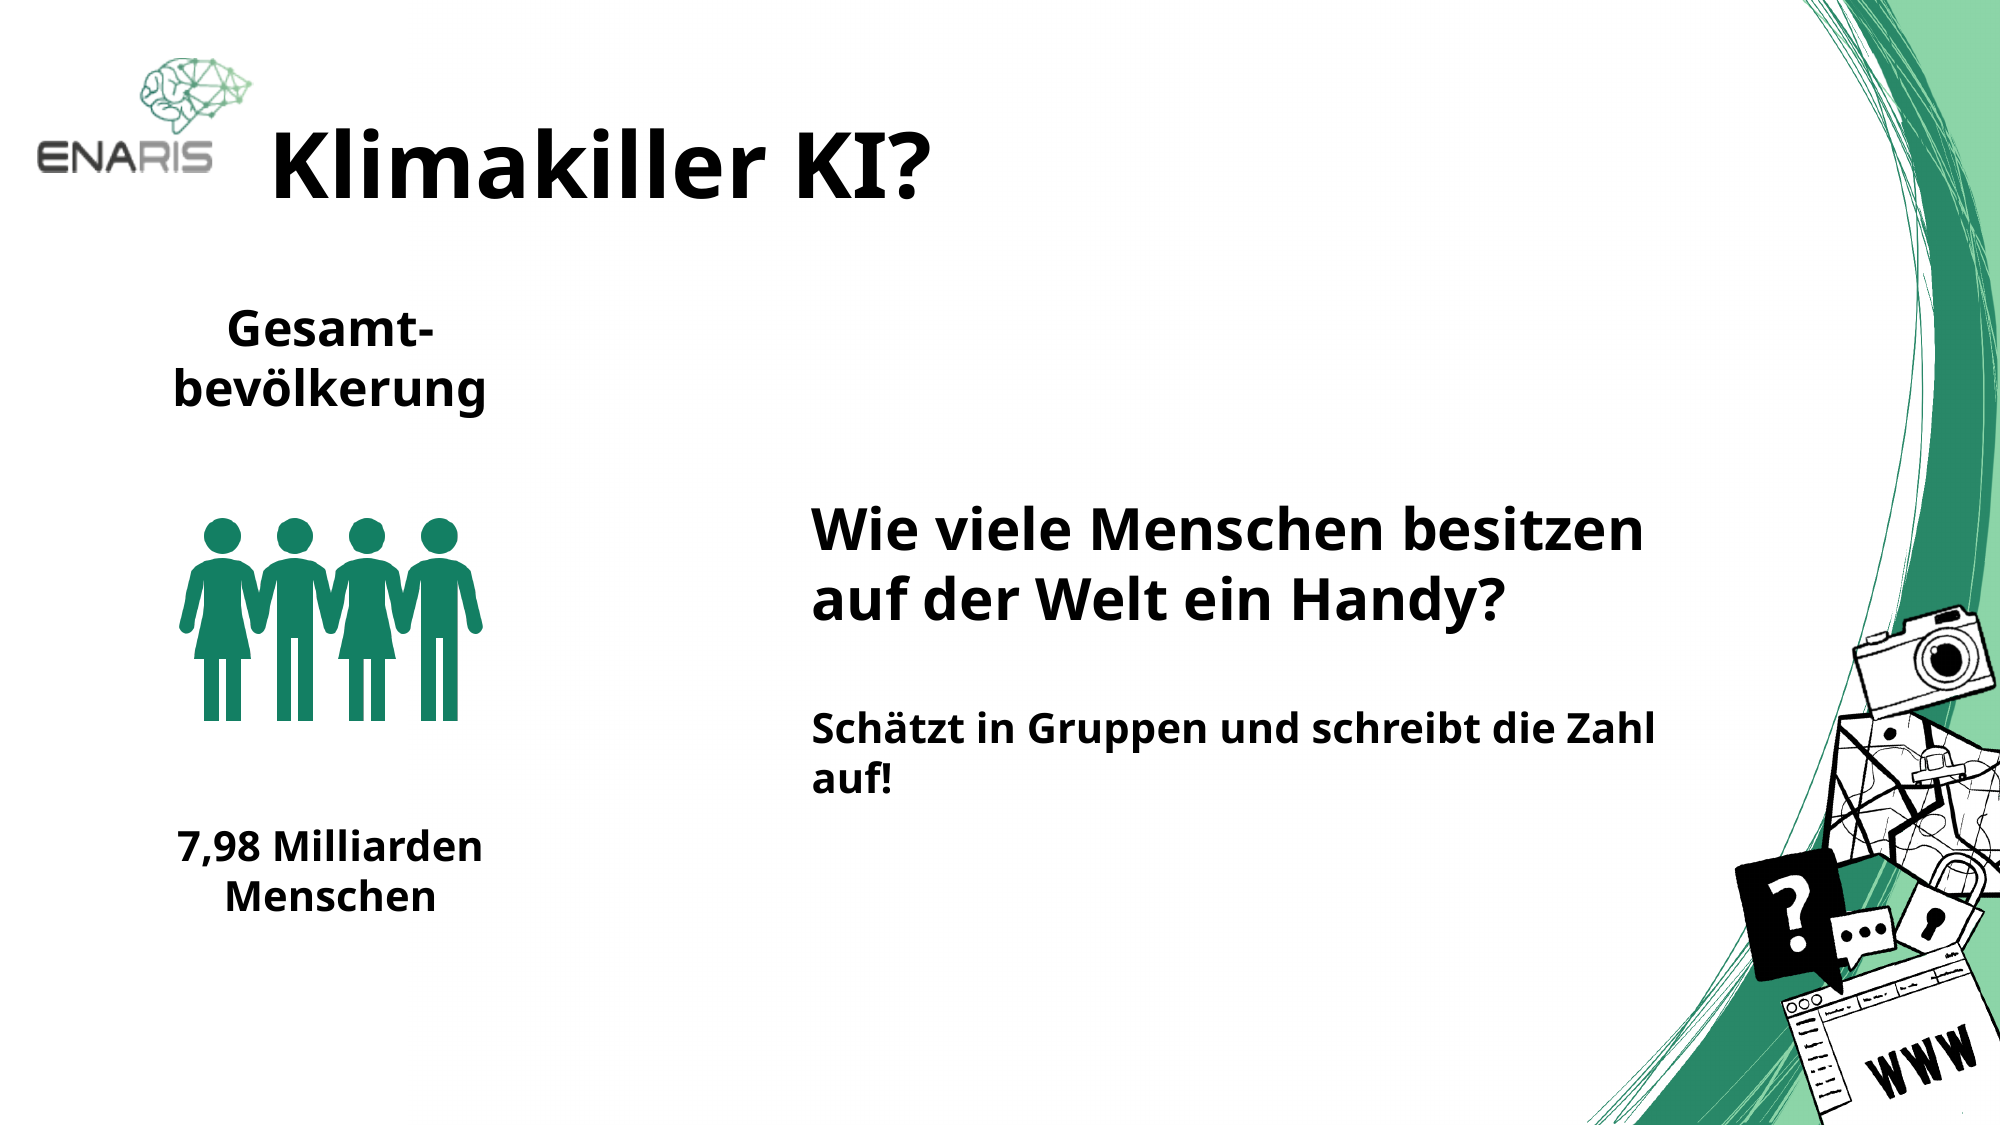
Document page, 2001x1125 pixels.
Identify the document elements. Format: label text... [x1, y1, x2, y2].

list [157, 445, 504, 793]
title Klimakiller KI? [253, 59, 1863, 278]
picture [37, 58, 254, 173]
text_box 7,98 Milliarden Menschen [157, 812, 504, 928]
text_box Wie viele Menschen besitzen auf der Welt ein Handy? Schätzt in Gruppen und schreibt die Zahl auf! [796, 484, 1723, 810]
picture [408, 0, 2000, 1125]
text_box Gesamt- bevölkerung [124, 289, 537, 424]
